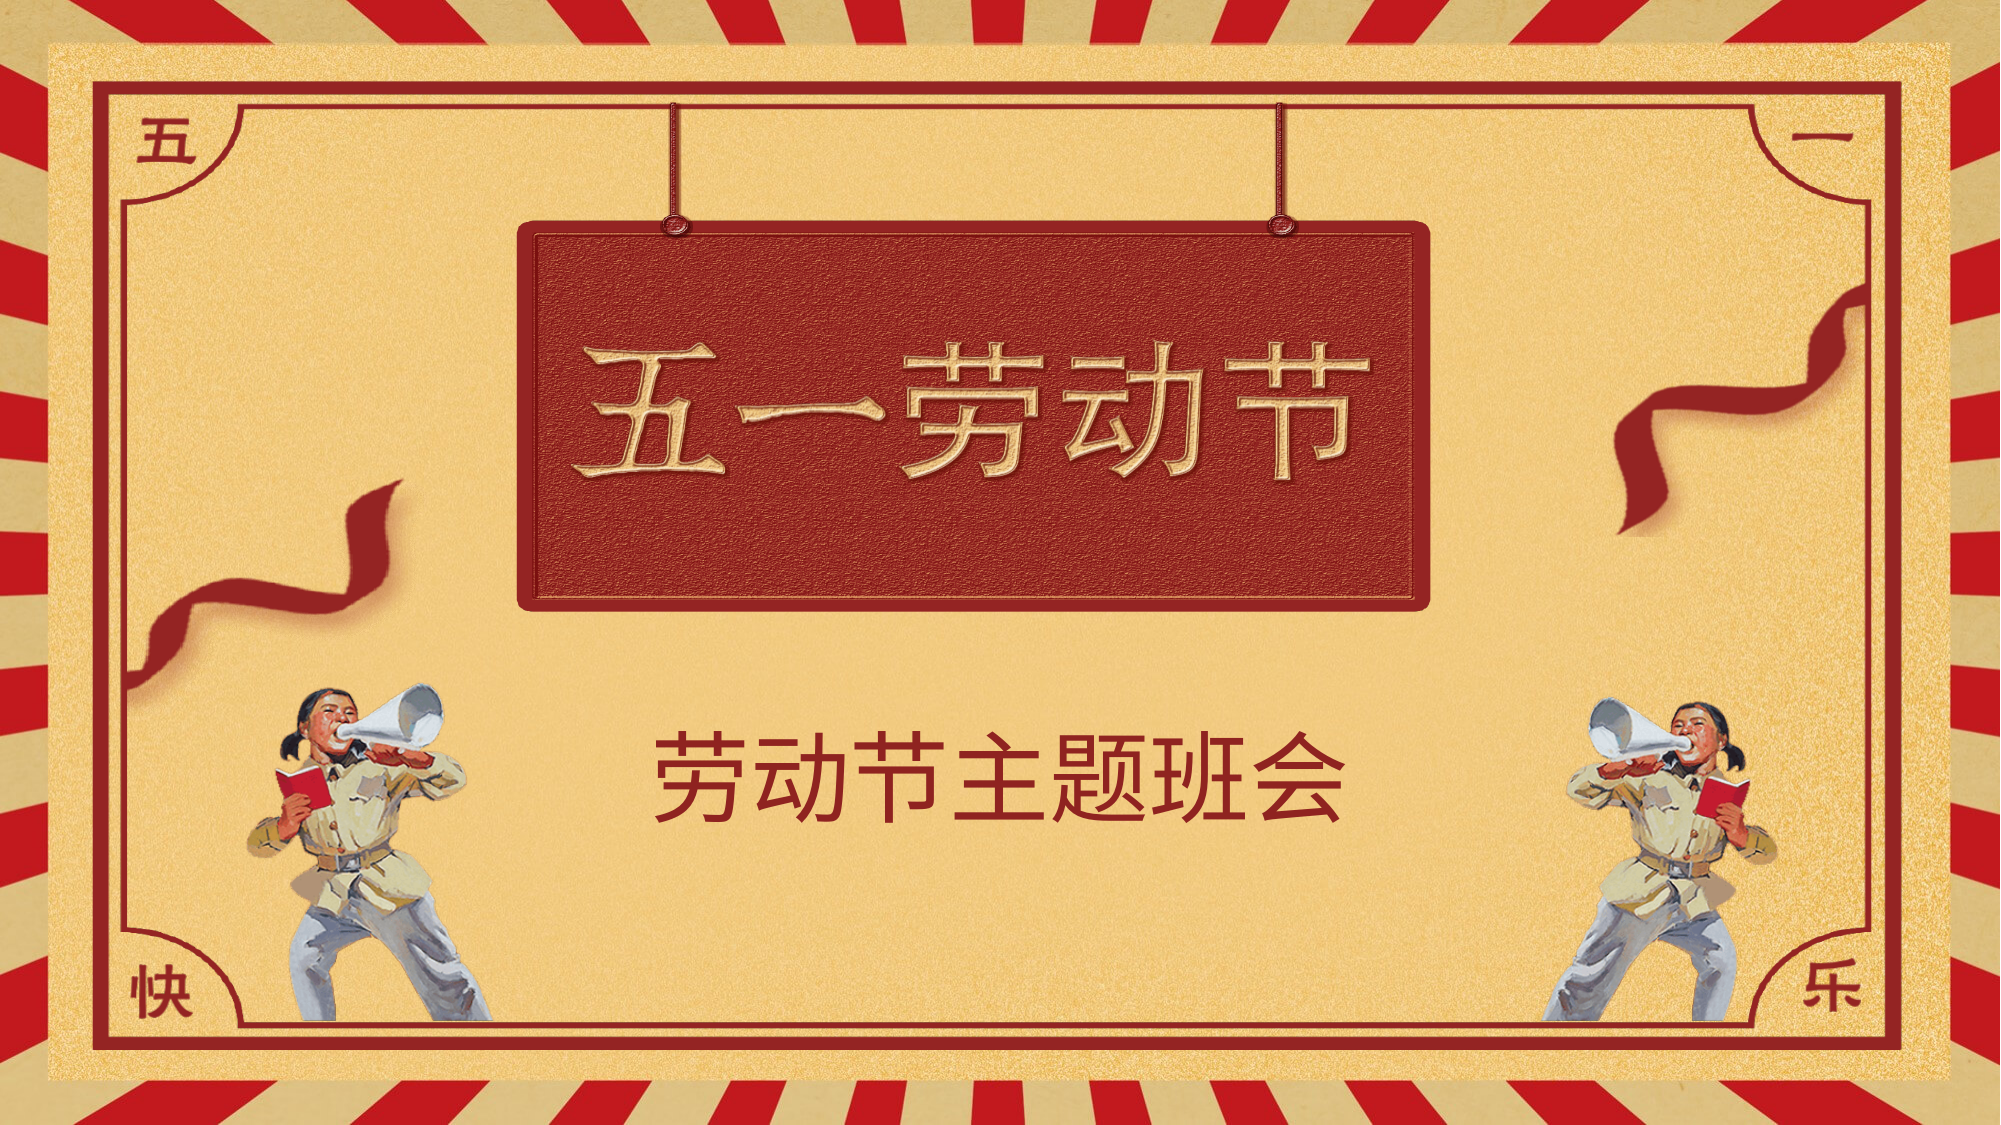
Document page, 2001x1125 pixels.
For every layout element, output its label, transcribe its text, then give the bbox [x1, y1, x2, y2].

text_box 劳动节主题班会 [563, 707, 1474, 843]
picture [0, 11, 2000, 1125]
picture [0, 0, 2000, 10]
